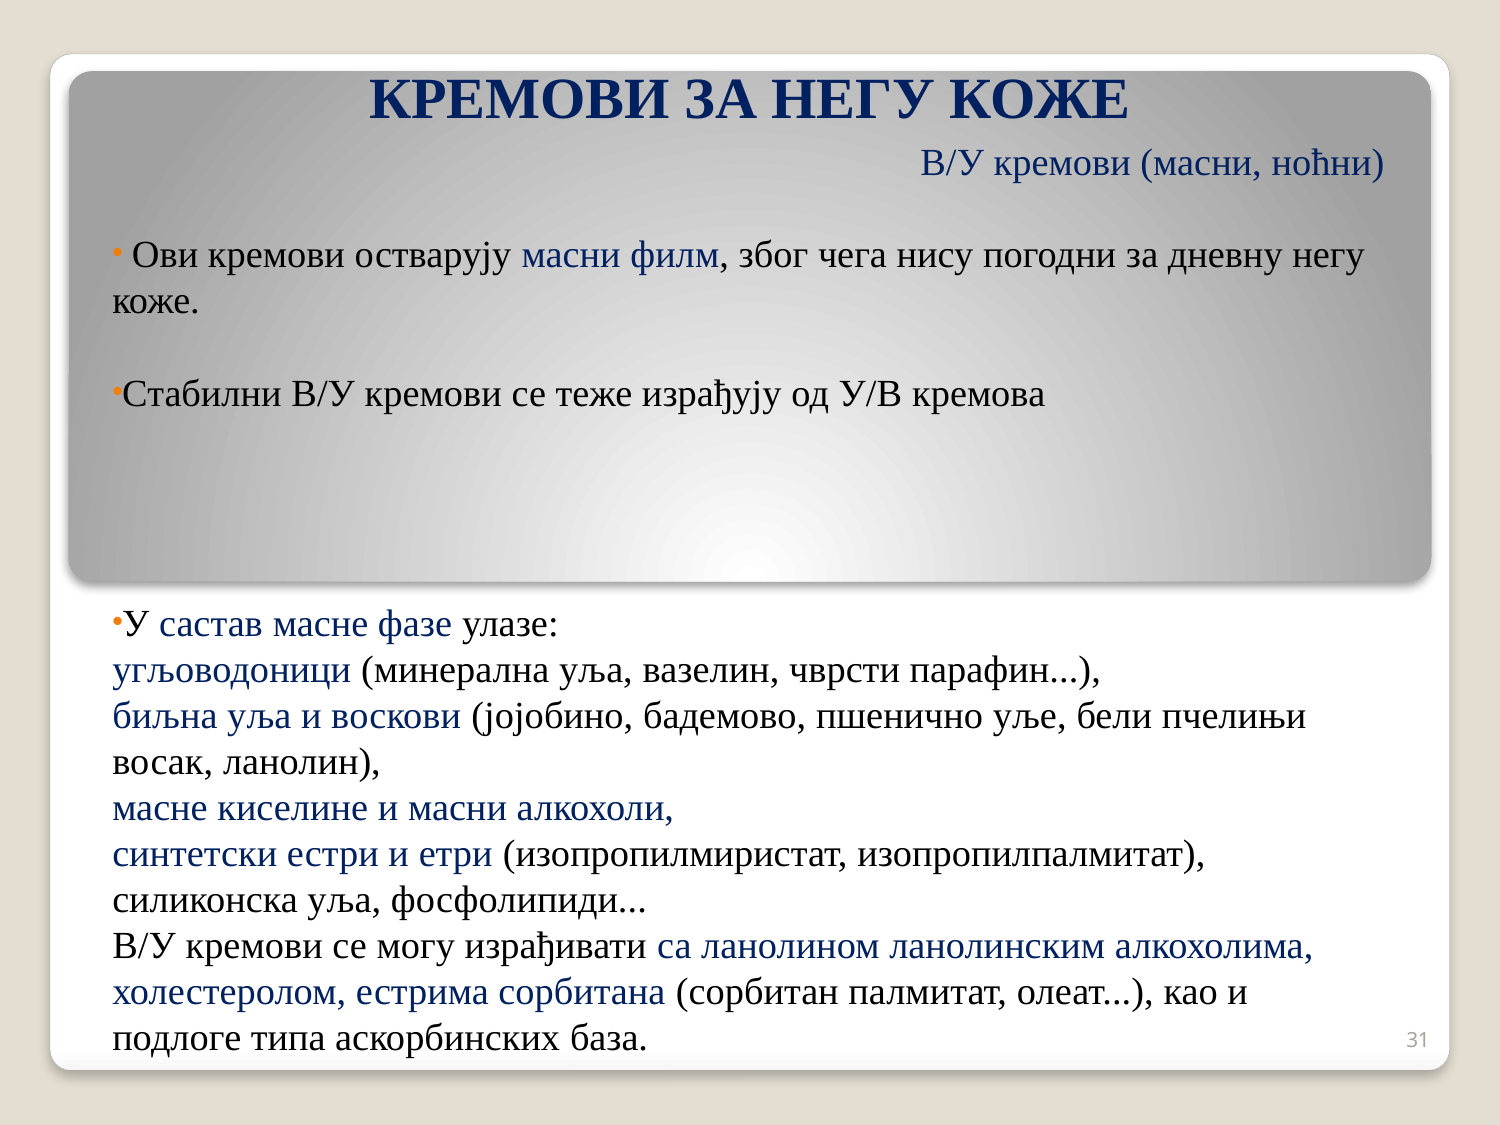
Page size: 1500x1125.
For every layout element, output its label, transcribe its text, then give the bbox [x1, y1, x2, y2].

subtitle В/У кремови (масни, ноћни) Ови кремови остварују масни филм, због чега нису погодни за дневну негу коже. Стабилни В/У кремови се теже израђују од У/В кремова У састав масне фазе улазе: угљоводоници (минерална уља, вазелин, чврсти парафин...), биљна уља и воскови (јојобино, бадемово, пшенично уље, бели пчелињи восак, ланолин), масне киселине и масни алкохоли, синтетски естри и етри (изопропилмиристат, изопропилпалмитат), силиконска уља, фосфолипиди... В/У кремoви се могу израђивати са ланолином ланолинским алкохолима, холестеролом, естрима сорбитана (сорбитан палмитат, олеат...), као и подлоге типа аскорбинских база. [76, 137, 1400, 1071]
slide_number 31 [1369, 1002, 1445, 1063]
title КРЕМОВИ ЗА НЕГУ КОЖЕ [112, 30, 1388, 137]
